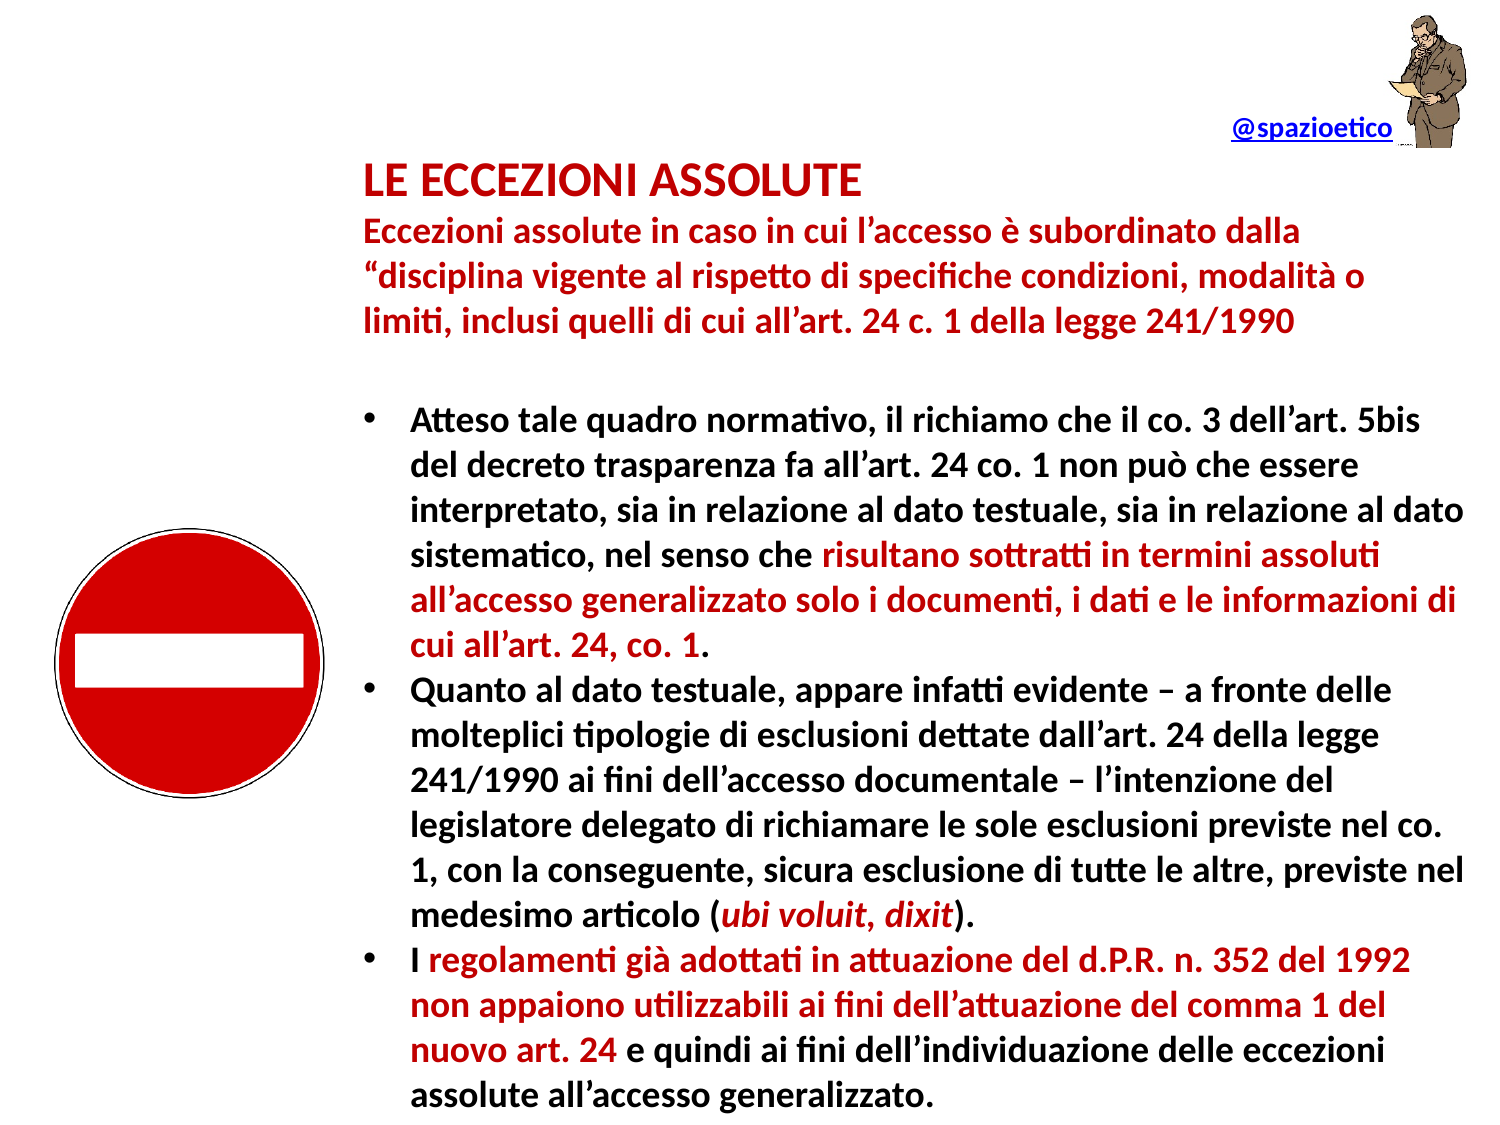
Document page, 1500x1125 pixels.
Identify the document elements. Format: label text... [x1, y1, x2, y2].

picture [52, 526, 326, 799]
text_box Atteso tale quadro normativo, il richiamo che il co. 3 dell’art. 5bis del decreto trasparenza fa all’art. 24 co. 1 non può che essere interpretato, sia in relazione al dato testuale, sia in relazione al dato sistematico, nel senso che risultano sottratti in termini assoluti all’accesso generalizzato solo i documenti, i dati e le informazioni di cui all’art. 24, co. 1. Quanto al dato testuale, appare infatti evidente – a fronte delle molteplici tipologie di esclusioni dettate dall’art. 24 della legge 241/1990 ai fini dell’accesso documentale – l’intenzione del legislatore delegato di richiamare le sole esclusioni previste nel co. 1, con la conseguente, sicura esclusione di tutte le altre, previste nel medesimo articolo (ubi voluit, dixit). I regolamenti già adottati in attuazione del d.P.R. n. 352 del 1992 non appaiono utilizzabili ai fini dell’attuazione del comma 1 del nuovo art. 24 e quindi ai fini dell’individuazione delle eccezioni assolute all’accesso generalizzato. [348, 387, 1483, 1122]
picture [1372, 7, 1488, 148]
text_box LE ECCEZIONI ASSOLUTE Eccezioni assolute in caso in cui l’accesso è subordinato dalla “disciplina vigente al rispetto di specifiche condizioni, modalità o limiti, inclusi quelli di cui all’art. 24 c. 1 della legge 241/1990 [348, 139, 1459, 349]
